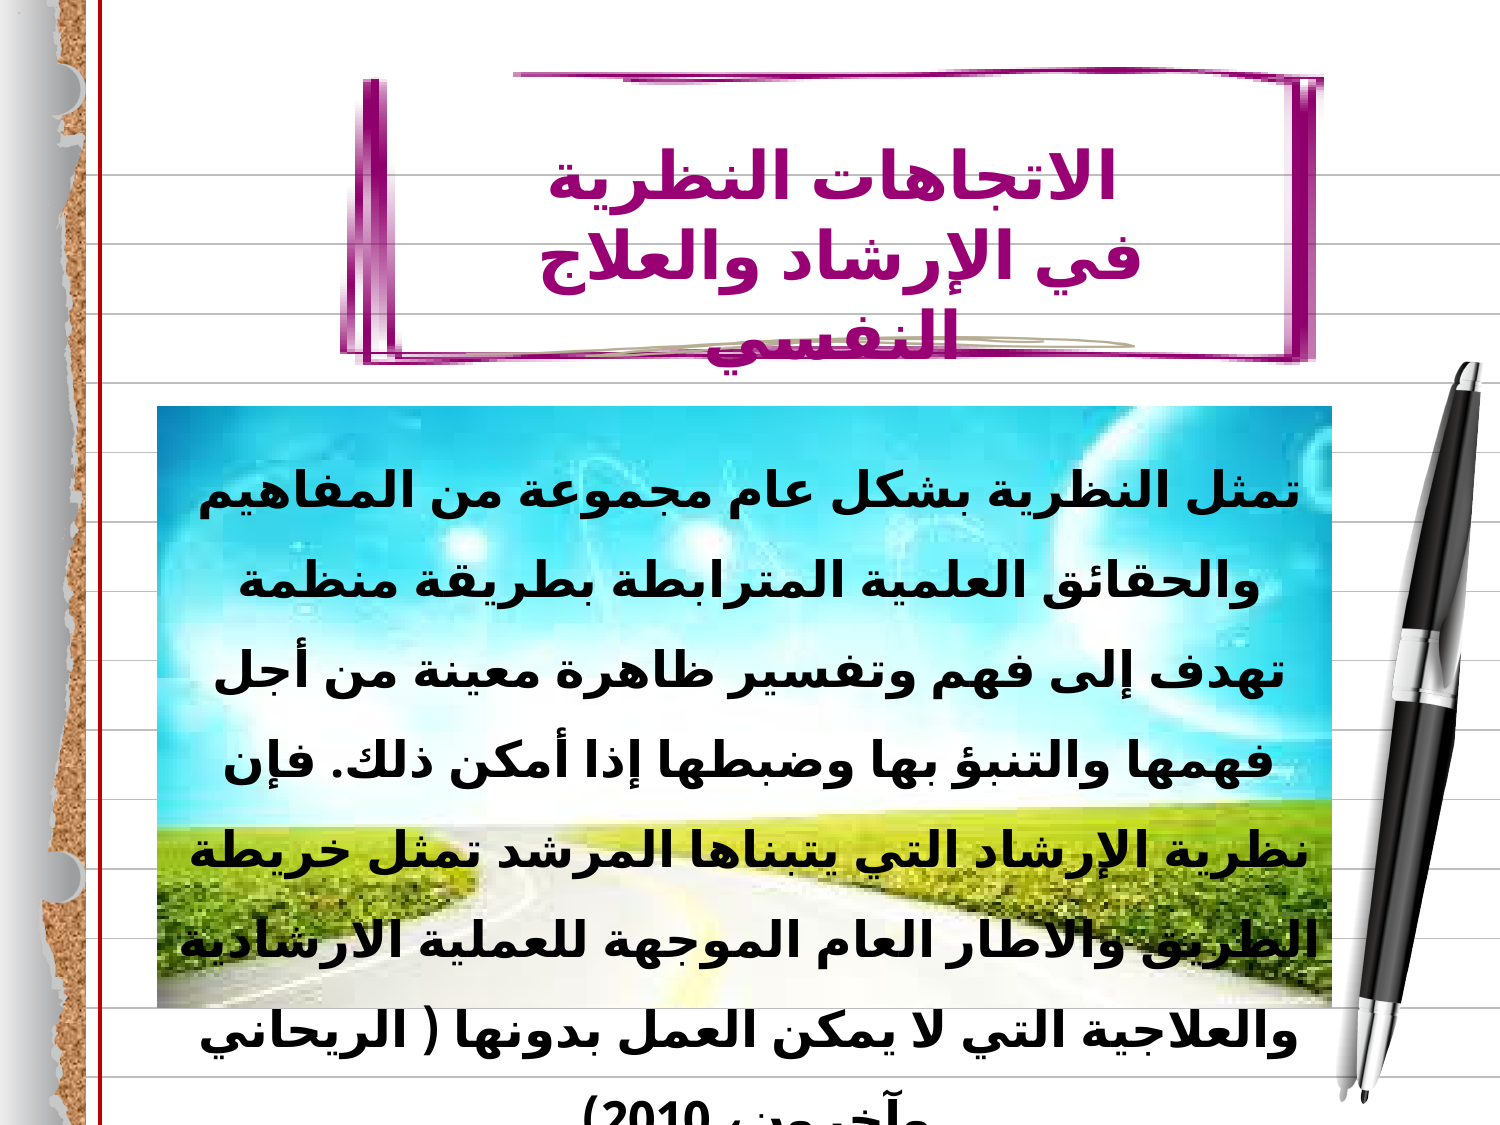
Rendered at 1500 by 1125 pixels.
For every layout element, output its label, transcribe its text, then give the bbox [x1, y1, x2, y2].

text_box تمثل النظرية بشكل عام مجموعة من المفاهيم والحقائق العلمية المترابطة بطريقة منظمة تهدف إلى فهم وتفسير ظاهرة معينة من أجل فهمها والتنبؤ بها وضبطها إذا أمكن ذلك. فإن نظرية الإرشاد التي يتبناها المرشد تمثل خريطة الطريق والاطار العام الموجهة للعملية الارشادية والعلاجية التي لا يمكن العمل بدونها ( الريحاني وآخرون، 2010). [157, 1086, 1343, 1125]
picture [1343, 357, 1456, 1108]
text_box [104, 174, 1500, 1078]
picture [340, 67, 1324, 365]
picture [0, 0, 87, 1125]
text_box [90, 174, 95, 1078]
picture [157, 406, 1332, 1008]
